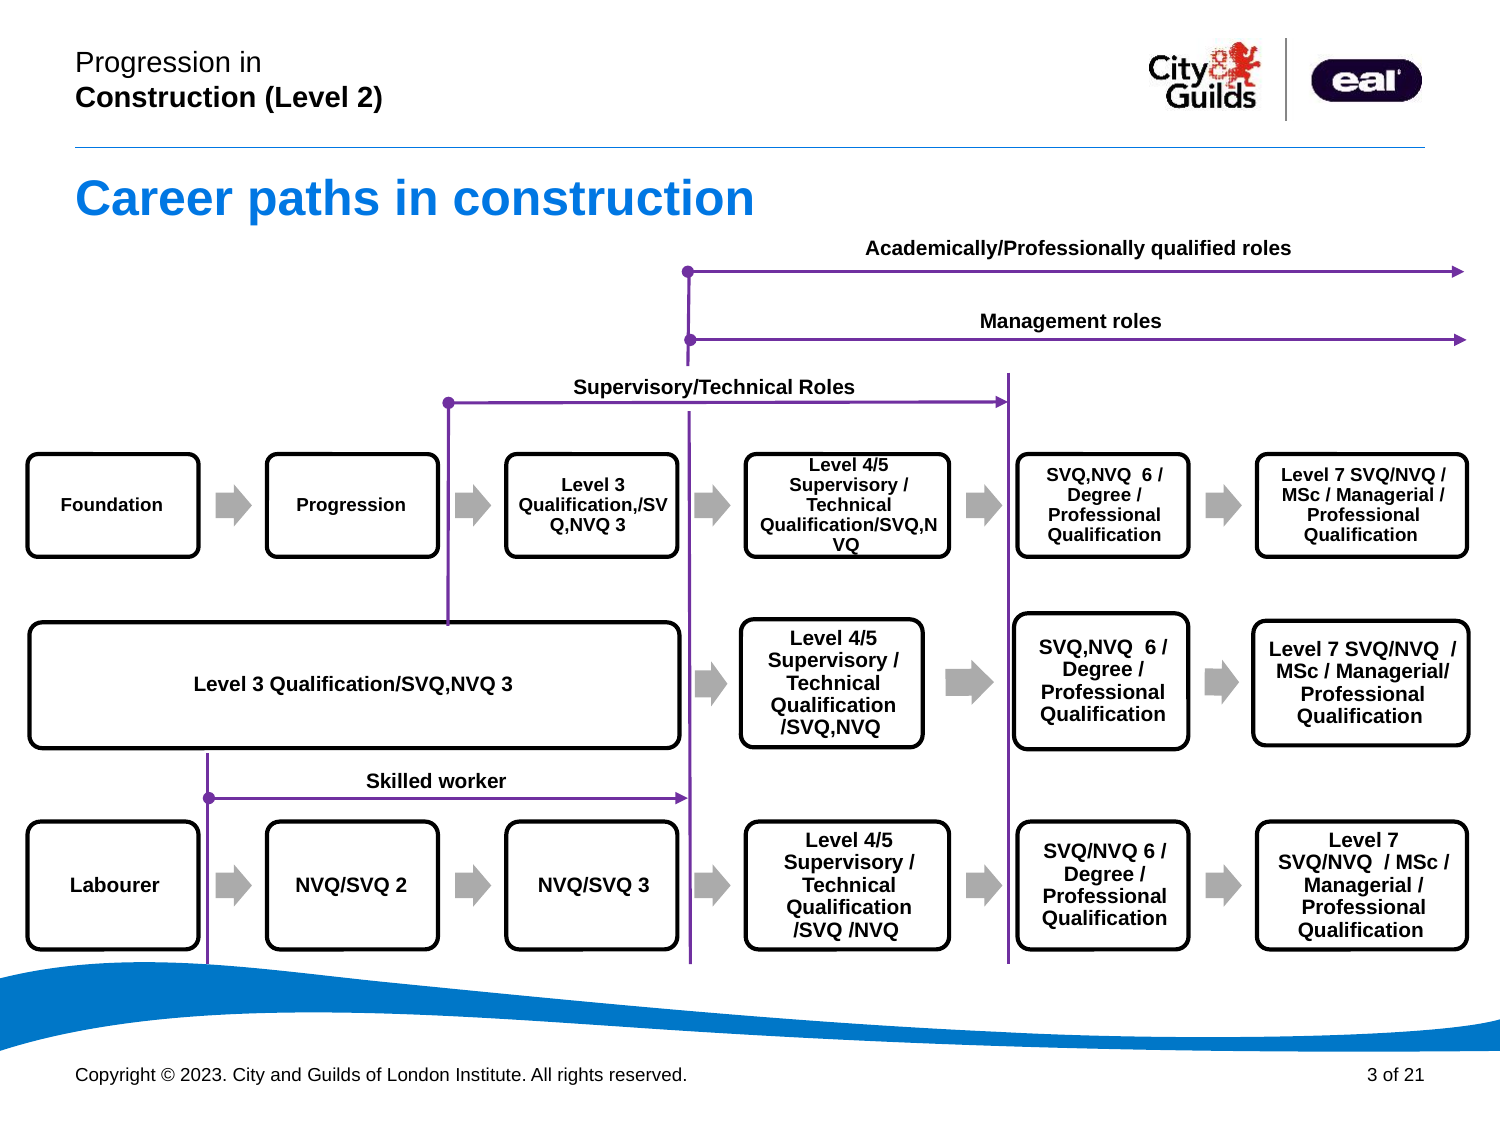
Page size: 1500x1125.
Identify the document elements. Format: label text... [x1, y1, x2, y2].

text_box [695, 608, 1003, 758]
text_box Academically/Professionally qualified roles [817, 227, 1340, 268]
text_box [26, 818, 203, 953]
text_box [695, 818, 1469, 953]
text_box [29, 608, 683, 758]
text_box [453, 424, 683, 587]
picture [1149, 38, 1422, 121]
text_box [26, 424, 442, 587]
text_box Skilled worker [316, 766, 556, 797]
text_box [211, 818, 683, 953]
title Career paths in construction [74, 165, 1426, 229]
text_box Supervisory/Technical Roles [557, 366, 877, 400]
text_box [695, 424, 1003, 587]
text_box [1012, 608, 1471, 758]
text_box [1012, 424, 1469, 587]
text_box Management roles [962, 300, 1192, 339]
